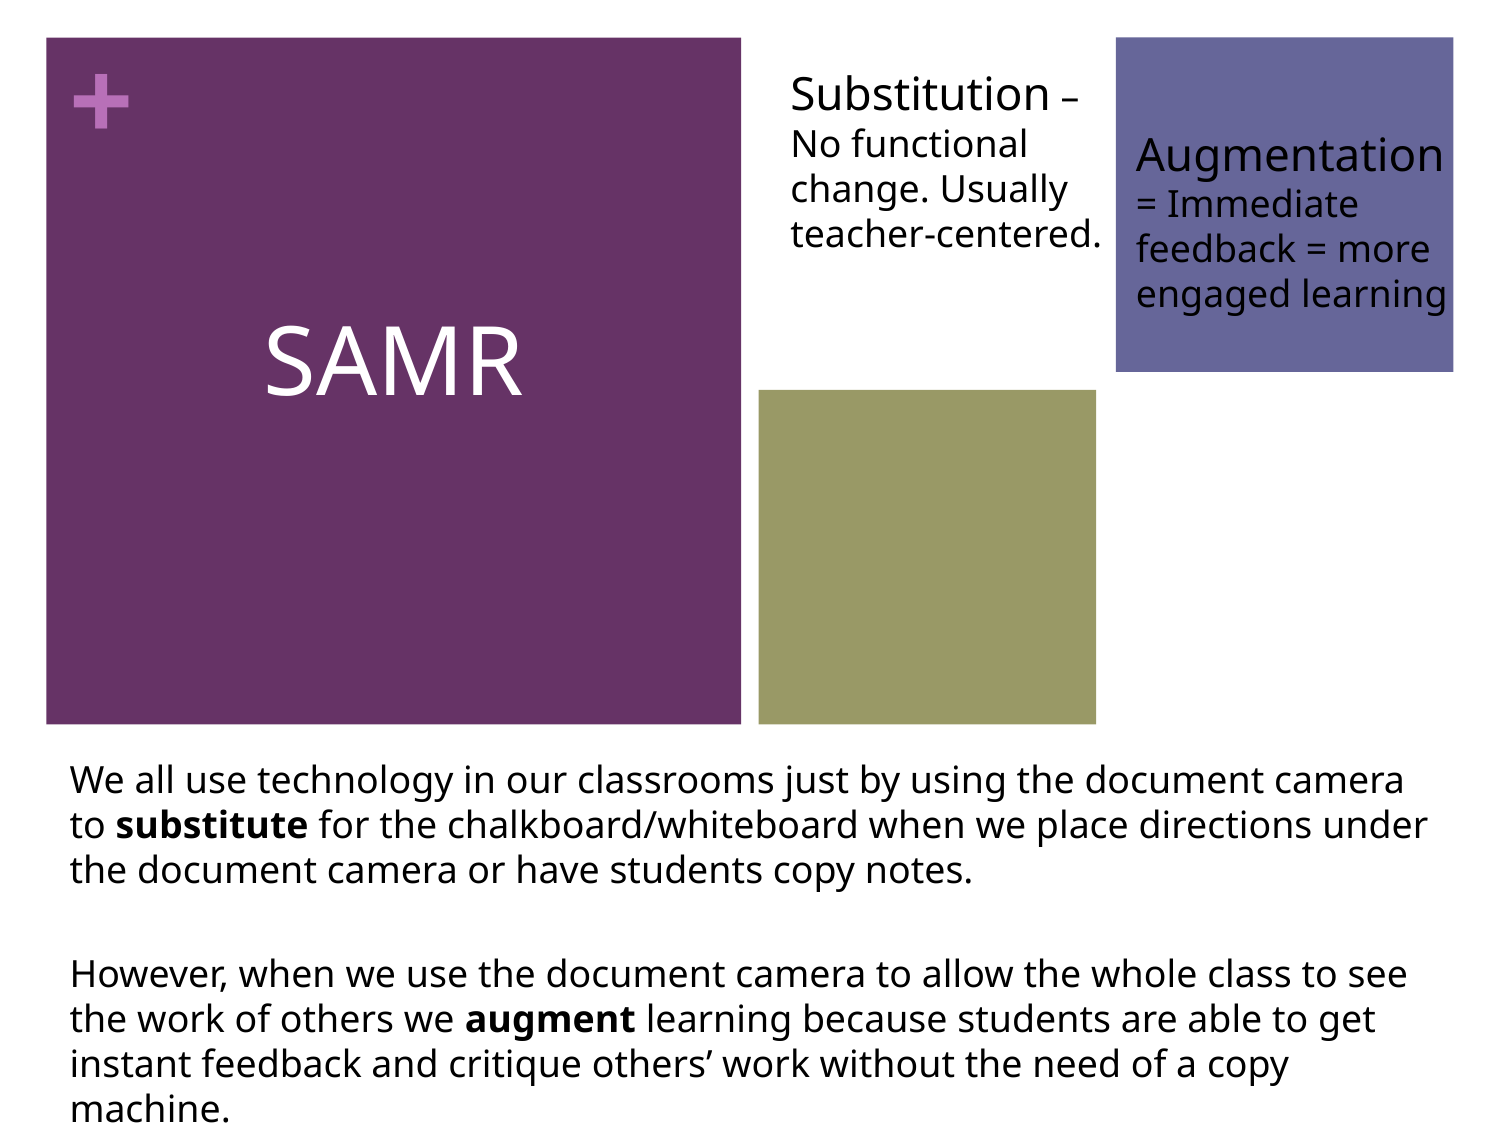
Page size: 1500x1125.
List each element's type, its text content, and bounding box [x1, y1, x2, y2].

text_box We all use technology in our classrooms just by using the document camera to substitute for the chalkboard/whiteboard when we place directions under the document camera or have students copy notes. [54, 748, 1453, 899]
text_box Augmentation = Immediate feedback = more engaged learning [1121, 117, 1500, 323]
text_box However, when we use the document camera to allow the whole class to see the work of others we augment learning because students are able to get instant feedback and critique others’ work without the need of a copy machine. [54, 942, 1453, 1125]
list SAMR [140, 291, 647, 627]
text_box Substitution – No functional change. Usually teacher-centered. [775, 57, 1121, 308]
